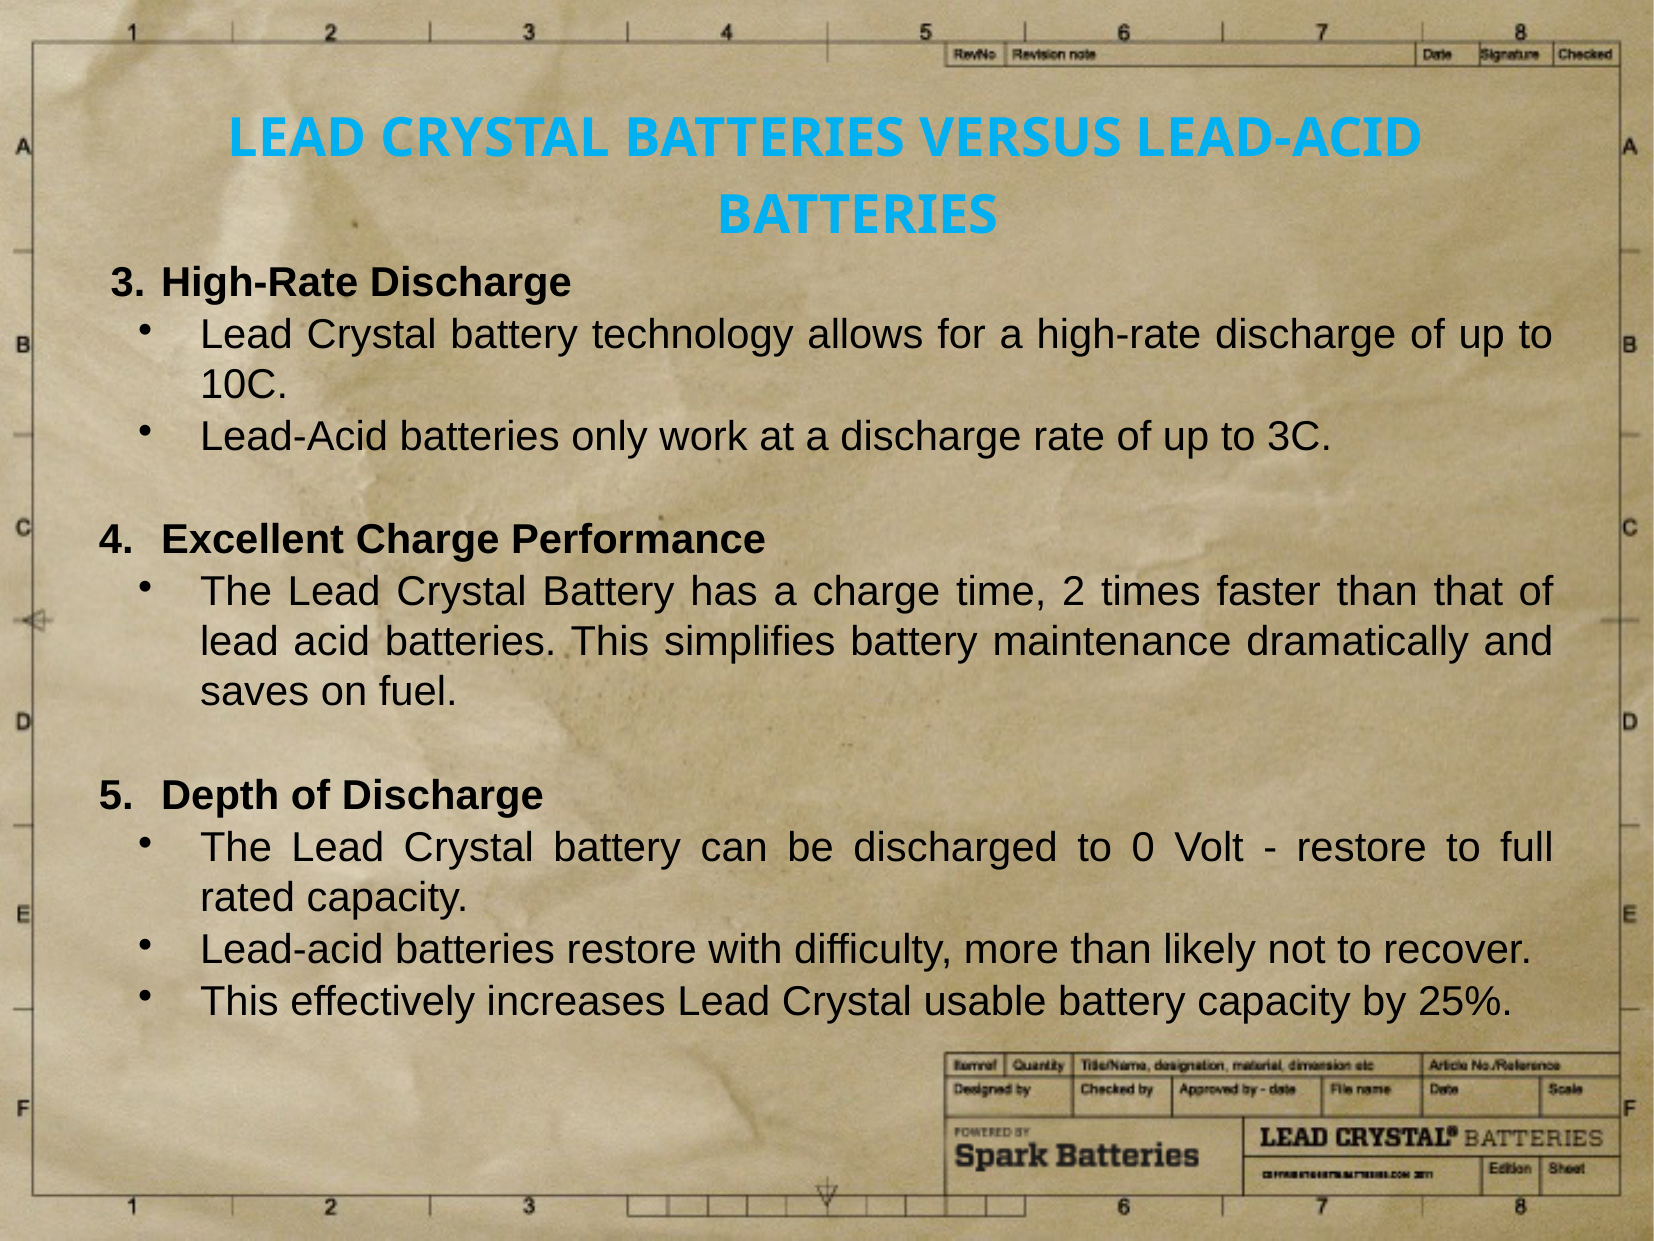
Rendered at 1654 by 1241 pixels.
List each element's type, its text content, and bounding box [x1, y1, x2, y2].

picture [0, 0, 1654, 1241]
text_box LEAD CRYSTAL BATTERIES VERSUS LEAD-ACID BATTERIES 3. High-Rate Discharge Lead Crystal battery technology allows for a high-rate discharge of up to 10C. Lead-Acid batteries only work at a discharge rate of up to 3C. 4. Excellent Charge Performance The Lead Crystal Battery has a charge time, 2 times faster than that of lead acid batteries. This simplifies battery maintenance dramatically and saves on fuel. 5. Depth of Discharge The Lead Crystal battery can be discharged to 0 Volt - restore to full rated capacity. Lead-acid batteries restore with difficulty, more than likely not to recover. This effectively increases Lead Crystal usable battery capacity by 25%. [82, 82, 1571, 1114]
